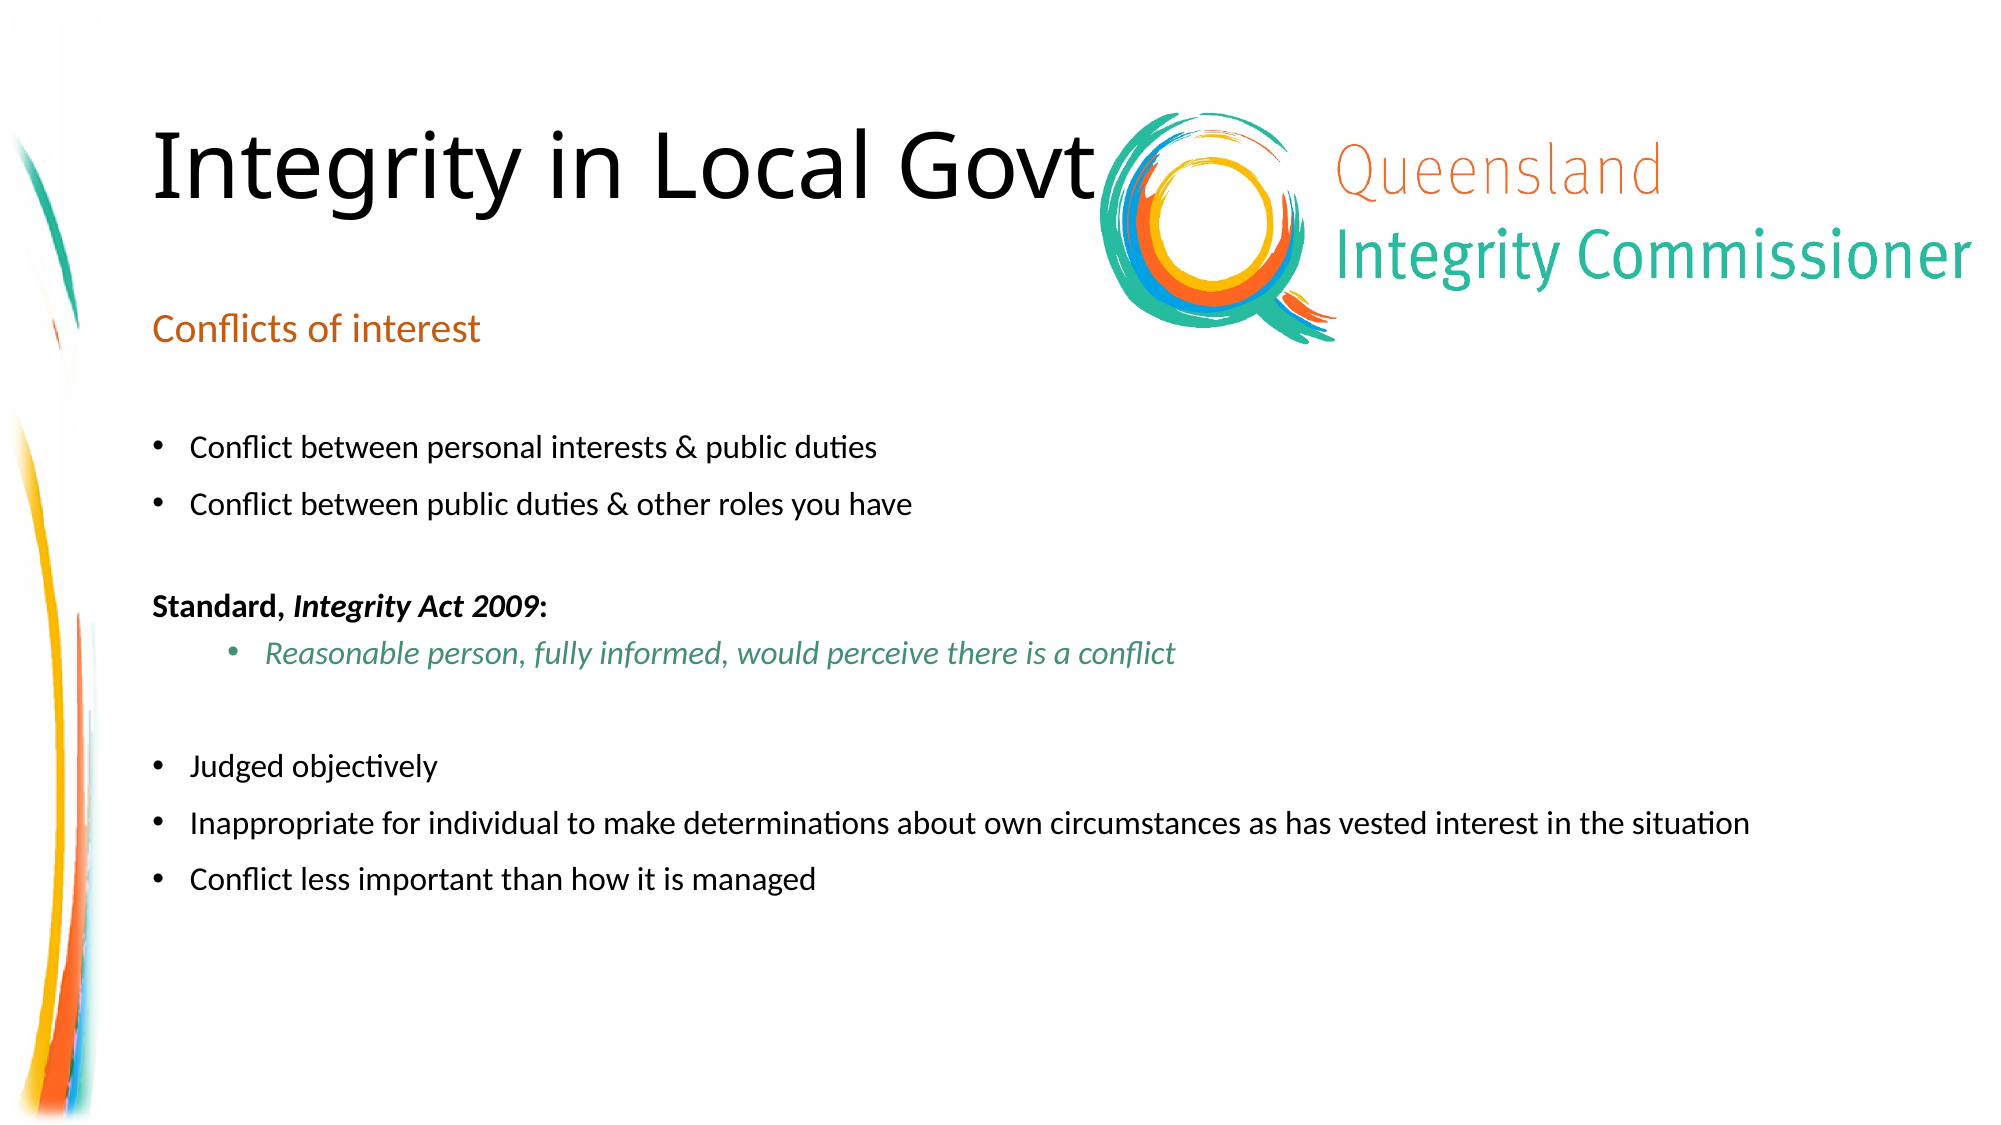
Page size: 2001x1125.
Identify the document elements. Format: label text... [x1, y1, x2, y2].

title Integrity in Local Govt [137, 59, 1073, 278]
picture [1073, 38, 2000, 404]
picture [0, 0, 111, 1125]
list Conflicts of interest Conflict between personal interests & public duties Conflict between public duties & other roles you have Standard, Integrity Act 2009: Reasonable person, fully informed, would perceive there is a conflict Judged objectively Inappropriate for individual to make determinations about own circumstances as has vested interest in the situation Conflict less important than how it is managed [137, 299, 1863, 1014]
